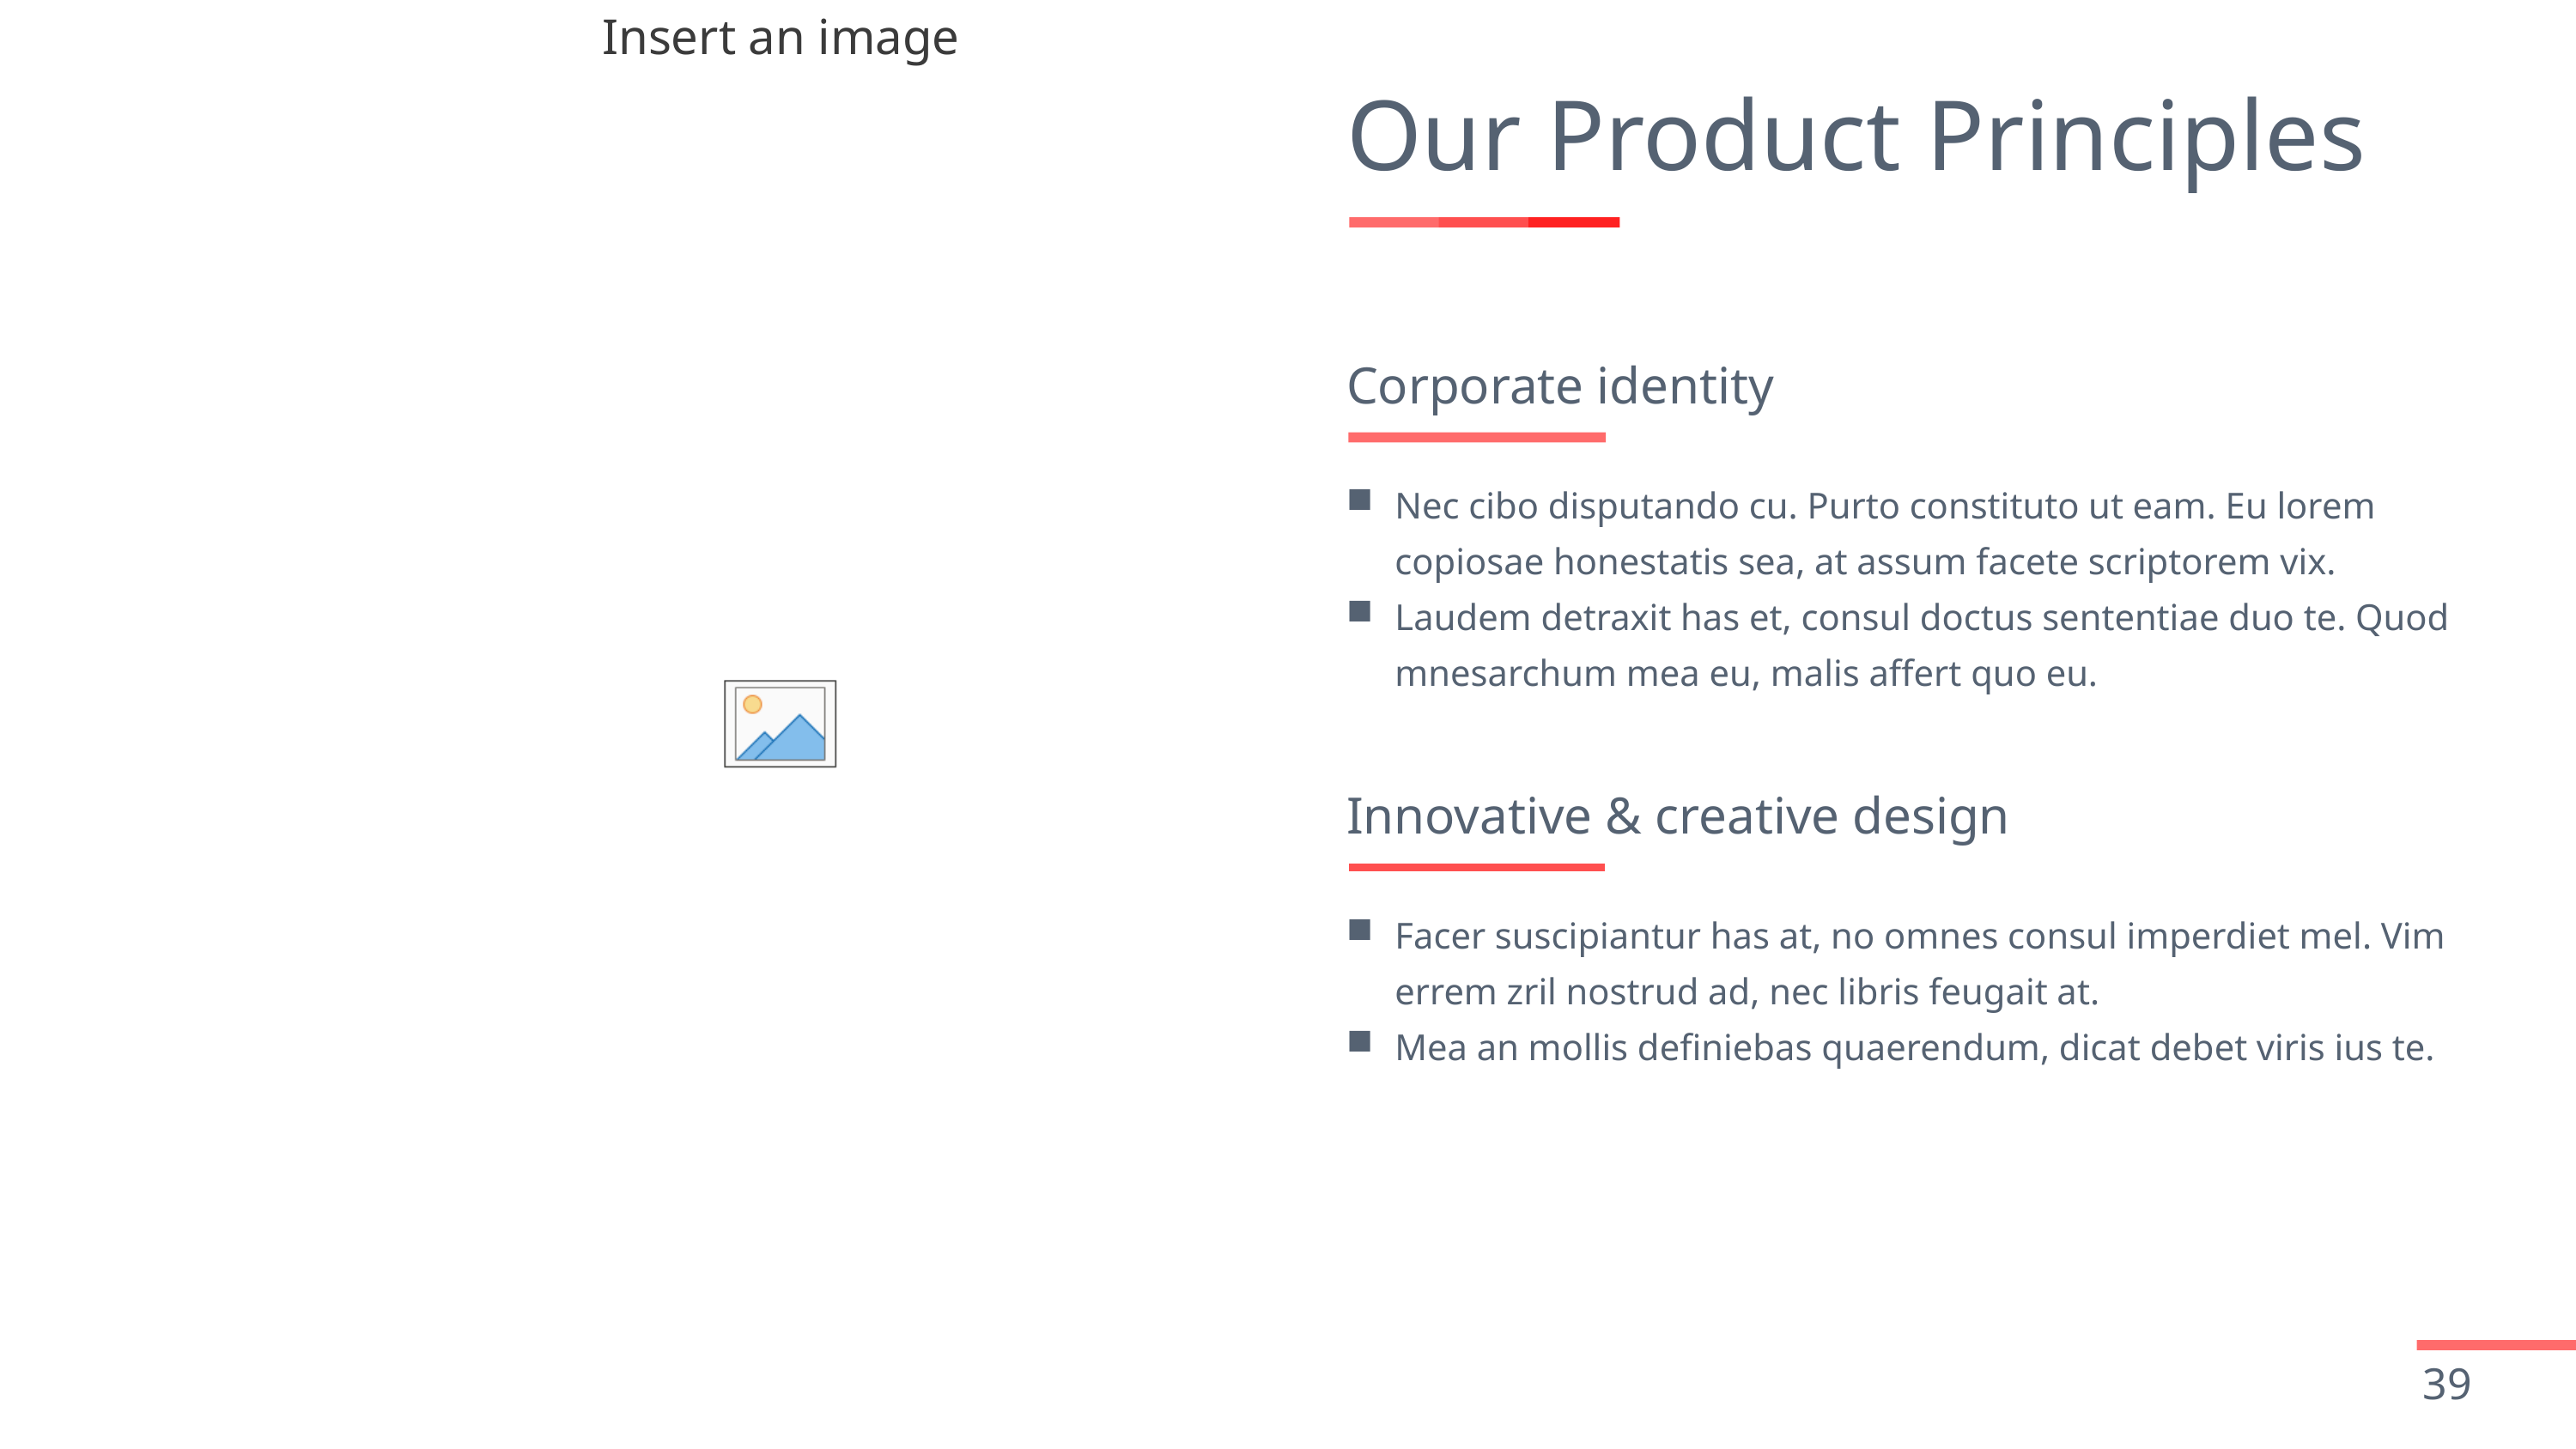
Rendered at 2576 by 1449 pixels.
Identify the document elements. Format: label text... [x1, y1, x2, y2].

slide_number 39 [2409, 1351, 2576, 1421]
picture [0, 0, 1562, 1449]
list Corporate identity [1562, 331, 2512, 437]
list Nec cibo disputando cu. Purto constituto ut eam. Eu lorem copiosae honestatis sea, at assum facete scriptorem vix. Laudem detraxit has et, consul doctus sententiae duo te. Quod mnesarchum mea eu, malis affert quo eu. [1562, 464, 2512, 706]
list Innovative & creative design [1562, 761, 2512, 867]
title Our Product Principles [1562, 49, 2512, 230]
list Facer suscipiantur has at, no omnes consul imperdiet mel. Vim errem zril nostrud ad, nec libris feugait at. Mea an mollis definiebas quaerendum, dicat debet viris ius te. [1562, 894, 2512, 1137]
